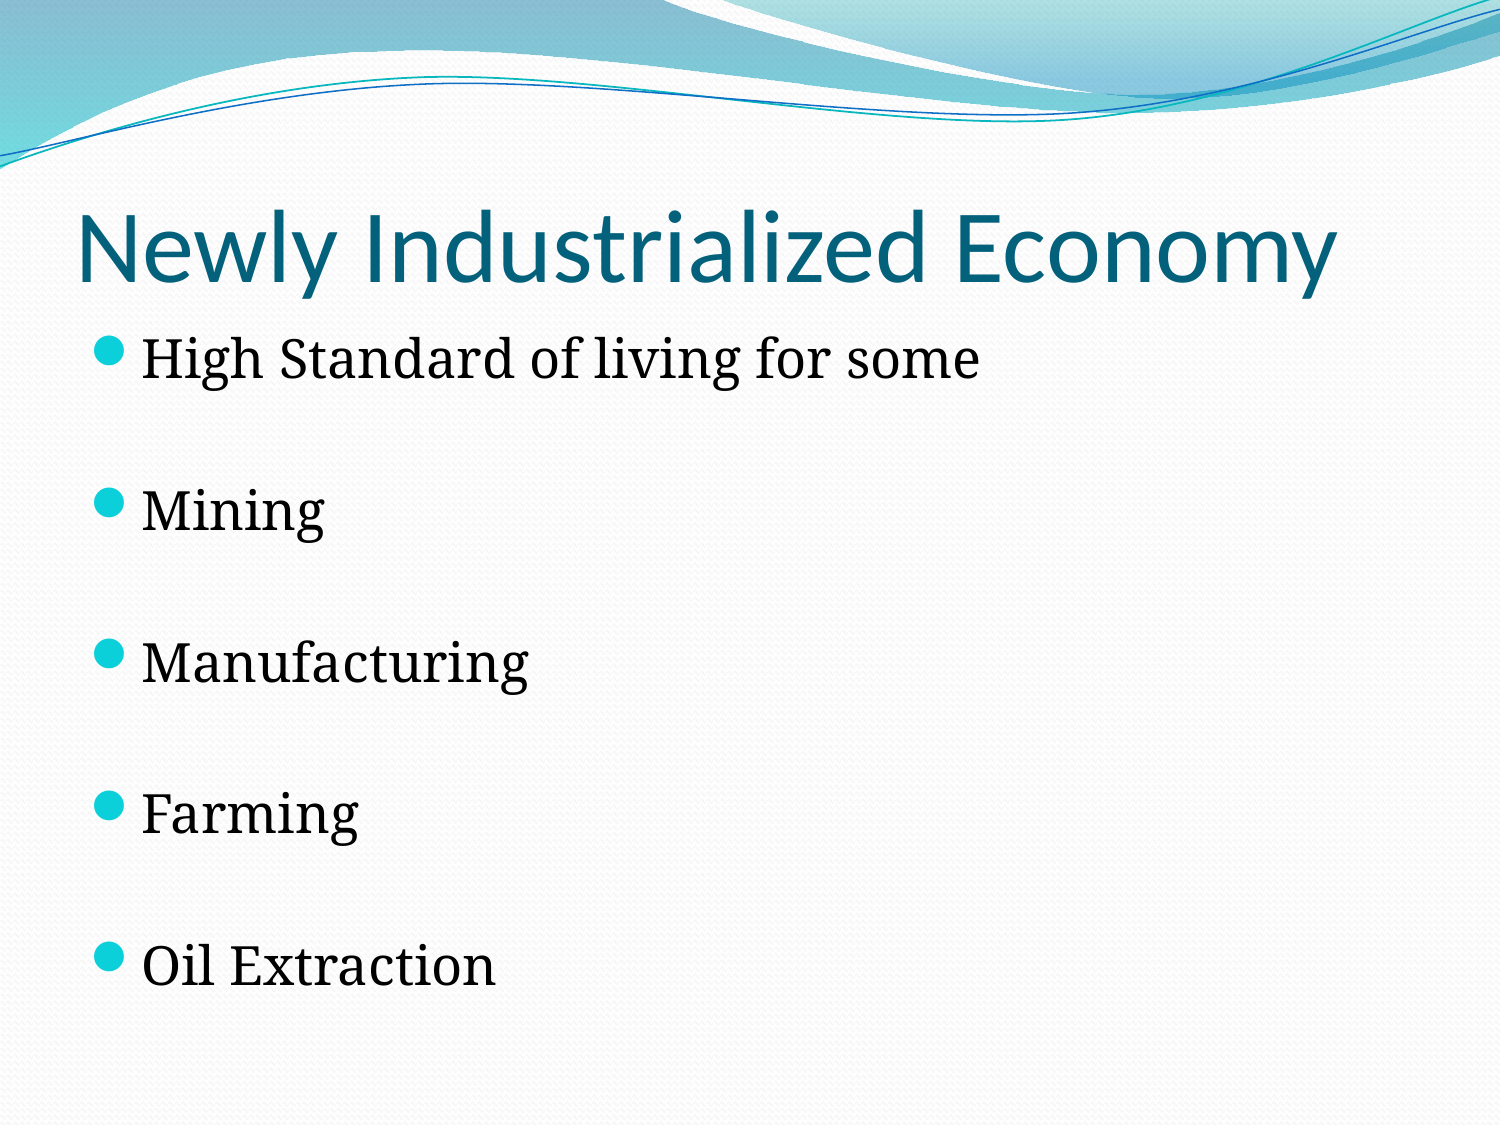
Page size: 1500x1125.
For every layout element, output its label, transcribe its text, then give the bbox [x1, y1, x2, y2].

list High Standard of living for some Mining Manufacturing Farming Oil Extraction [75, 317, 1425, 1038]
title Newly Industrialized Economy [75, 115, 1425, 303]
